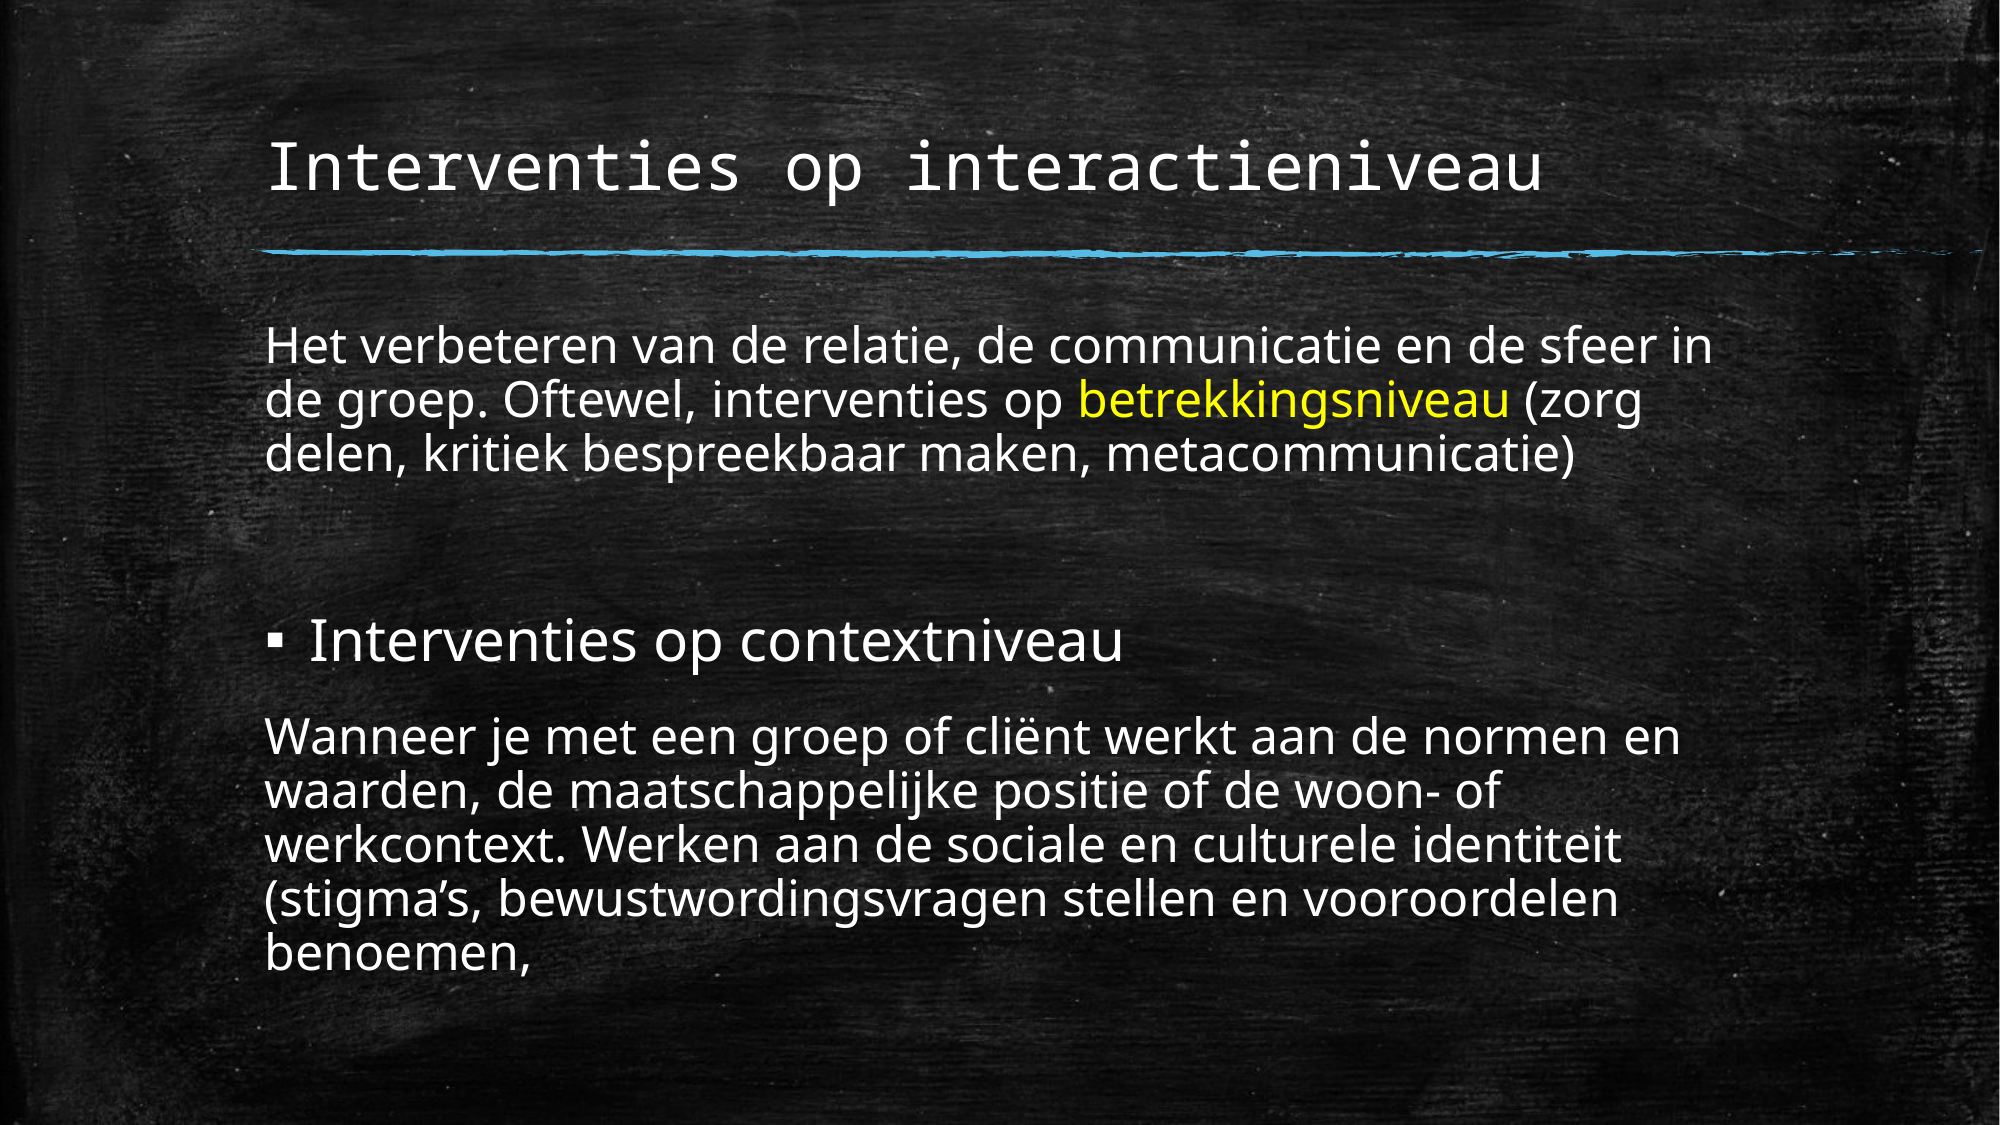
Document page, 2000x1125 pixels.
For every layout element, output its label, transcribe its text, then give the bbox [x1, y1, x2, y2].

list Het verbeteren van de relatie, de communicatie en de sfeer in de groep. Oftewel, interventies op betrekkingsniveau (zorg delen, kritiek bespreekbaar maken, metacommunicatie) Interventies op contextniveau Wanneer je met een groep of cliënt werkt aan de normen en waarden, de maatschappelijke positie of de woon- of werkcontext. Werken aan de sociale en culturele identiteit (stigma’s, bewustwordingsvragen stellen en vooroordelen benoemen, [249, 312, 1750, 1013]
title Interventies op interactieniveau [249, 45, 1750, 213]
